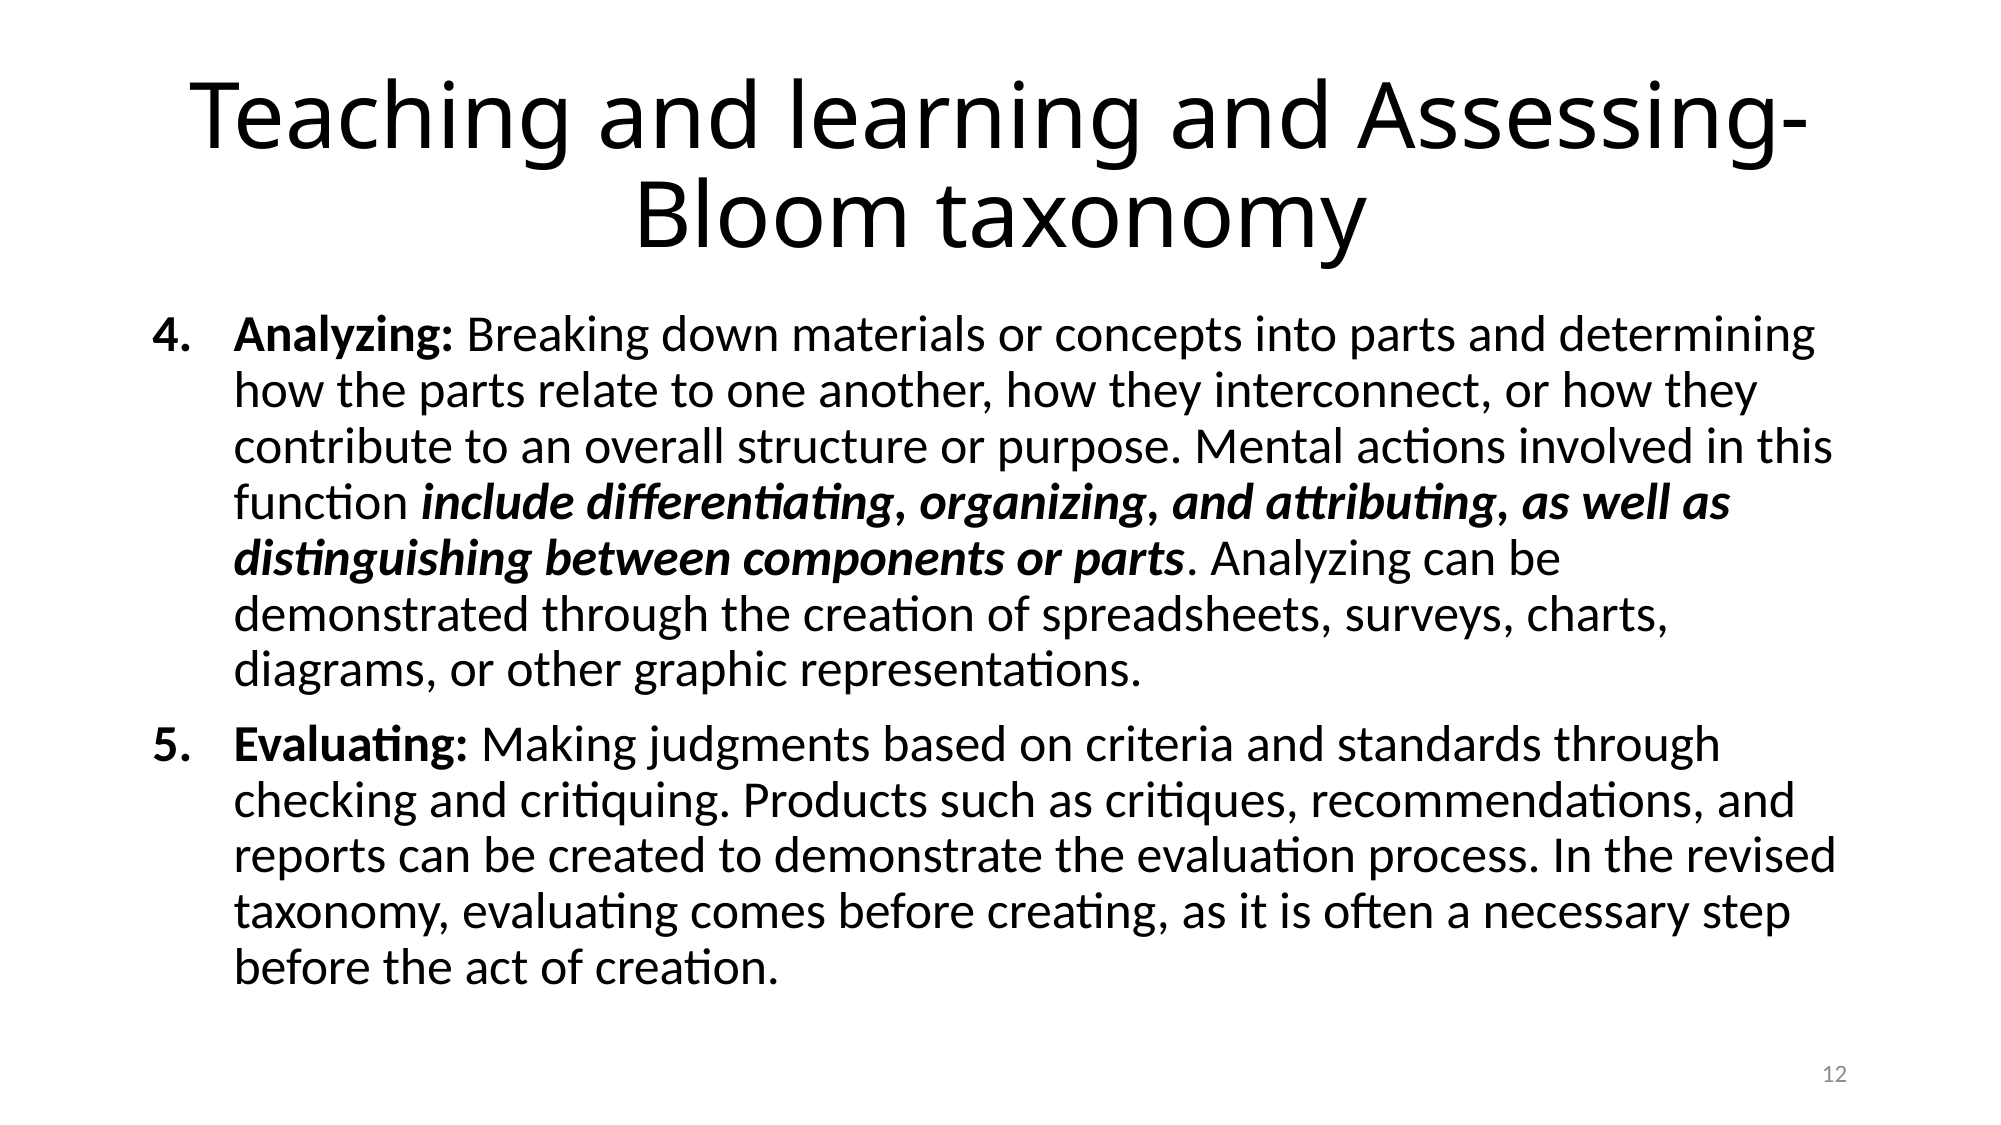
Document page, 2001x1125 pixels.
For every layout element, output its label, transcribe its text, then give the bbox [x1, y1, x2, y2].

title Teaching and learning and Assessing- Bloom taxonomy [137, 59, 1863, 278]
slide_number 12 [1412, 1042, 1863, 1103]
list Analyzing: Breaking down materials or concepts into parts and determining how the parts relate to one another, how they interconnect, or how they contribute to an overall structure or purpose. Mental actions involved in this function include differentiating, organizing, and attributing, as well as distinguishing between components or parts. Analyzing can be demonstrated through the creation of spreadsheets, surveys, charts, diagrams, or other graphic representations. Evaluating: Making judgments based on criteria and standards through checking and critiquing. Products such as critiques, recommendations, and reports can be created to demonstrate the evaluation process. In the revised taxonomy, evaluating comes before creating, as it is often a necessary step before the act of creation. [137, 299, 1863, 1014]
